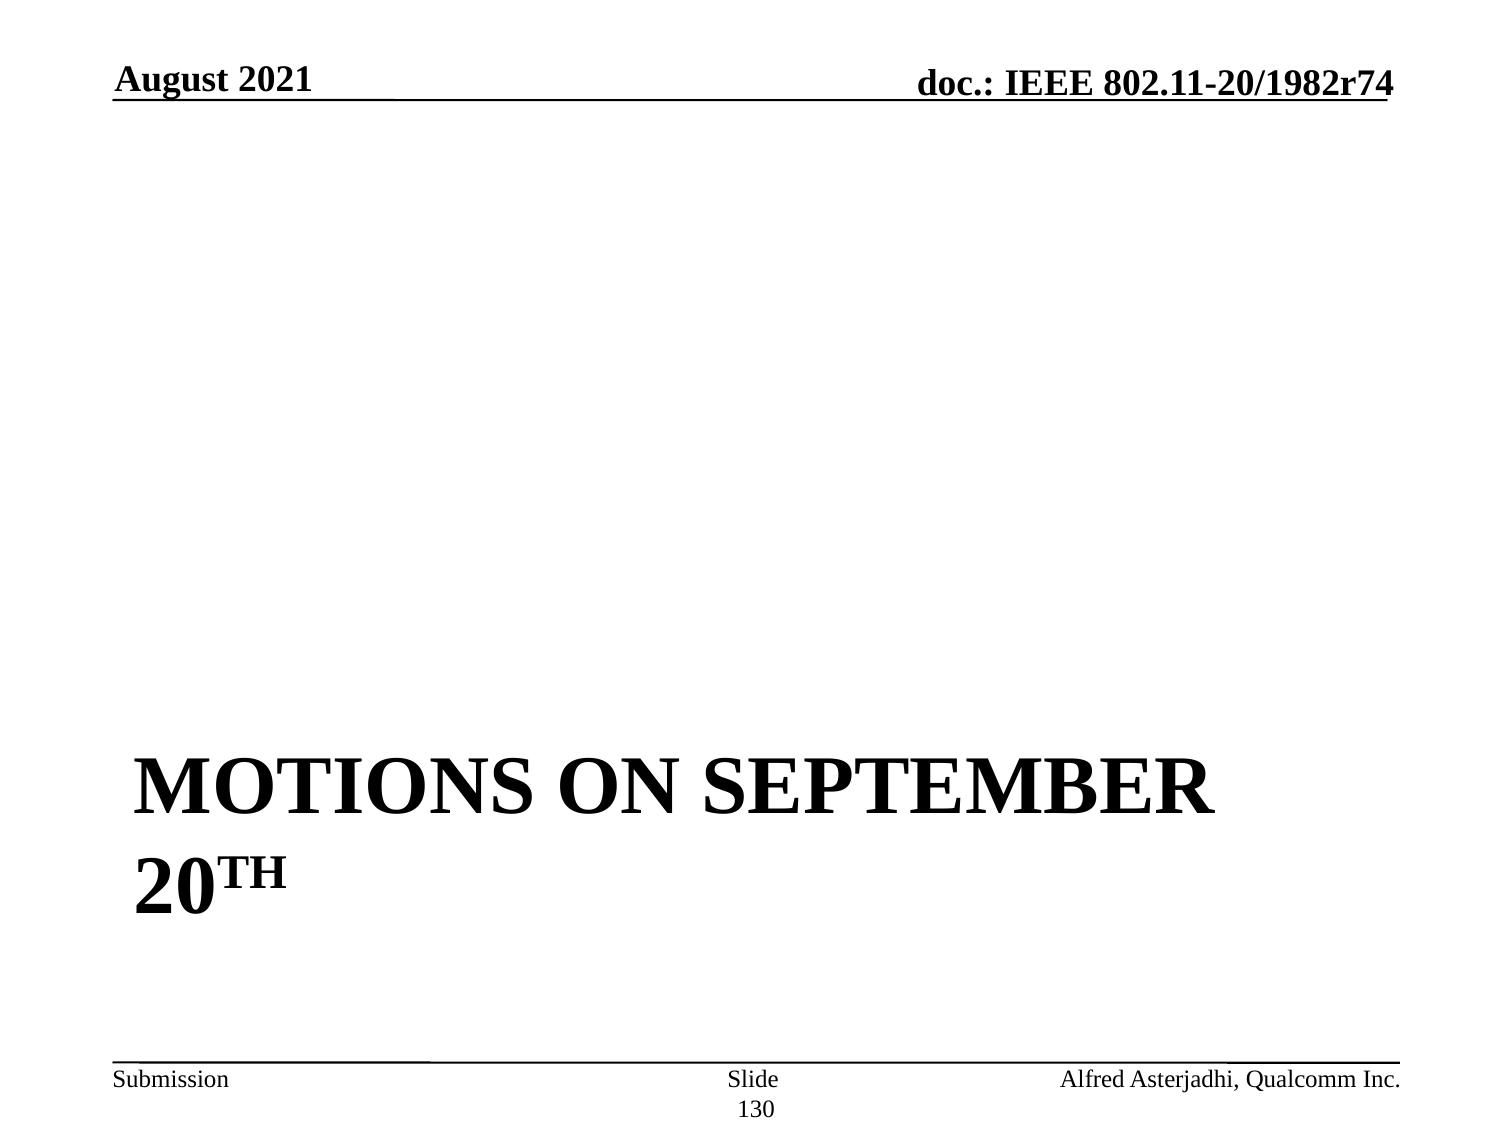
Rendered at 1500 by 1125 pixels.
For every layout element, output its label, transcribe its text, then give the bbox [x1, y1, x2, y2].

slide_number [114, 54, 423, 100]
slide_number Slide 130 [712, 1061, 800, 1123]
footer Alfred Asterjadhi, Qualcomm Inc. [878, 1061, 1402, 1093]
title Motions on September 20th [118, 722, 1394, 947]
